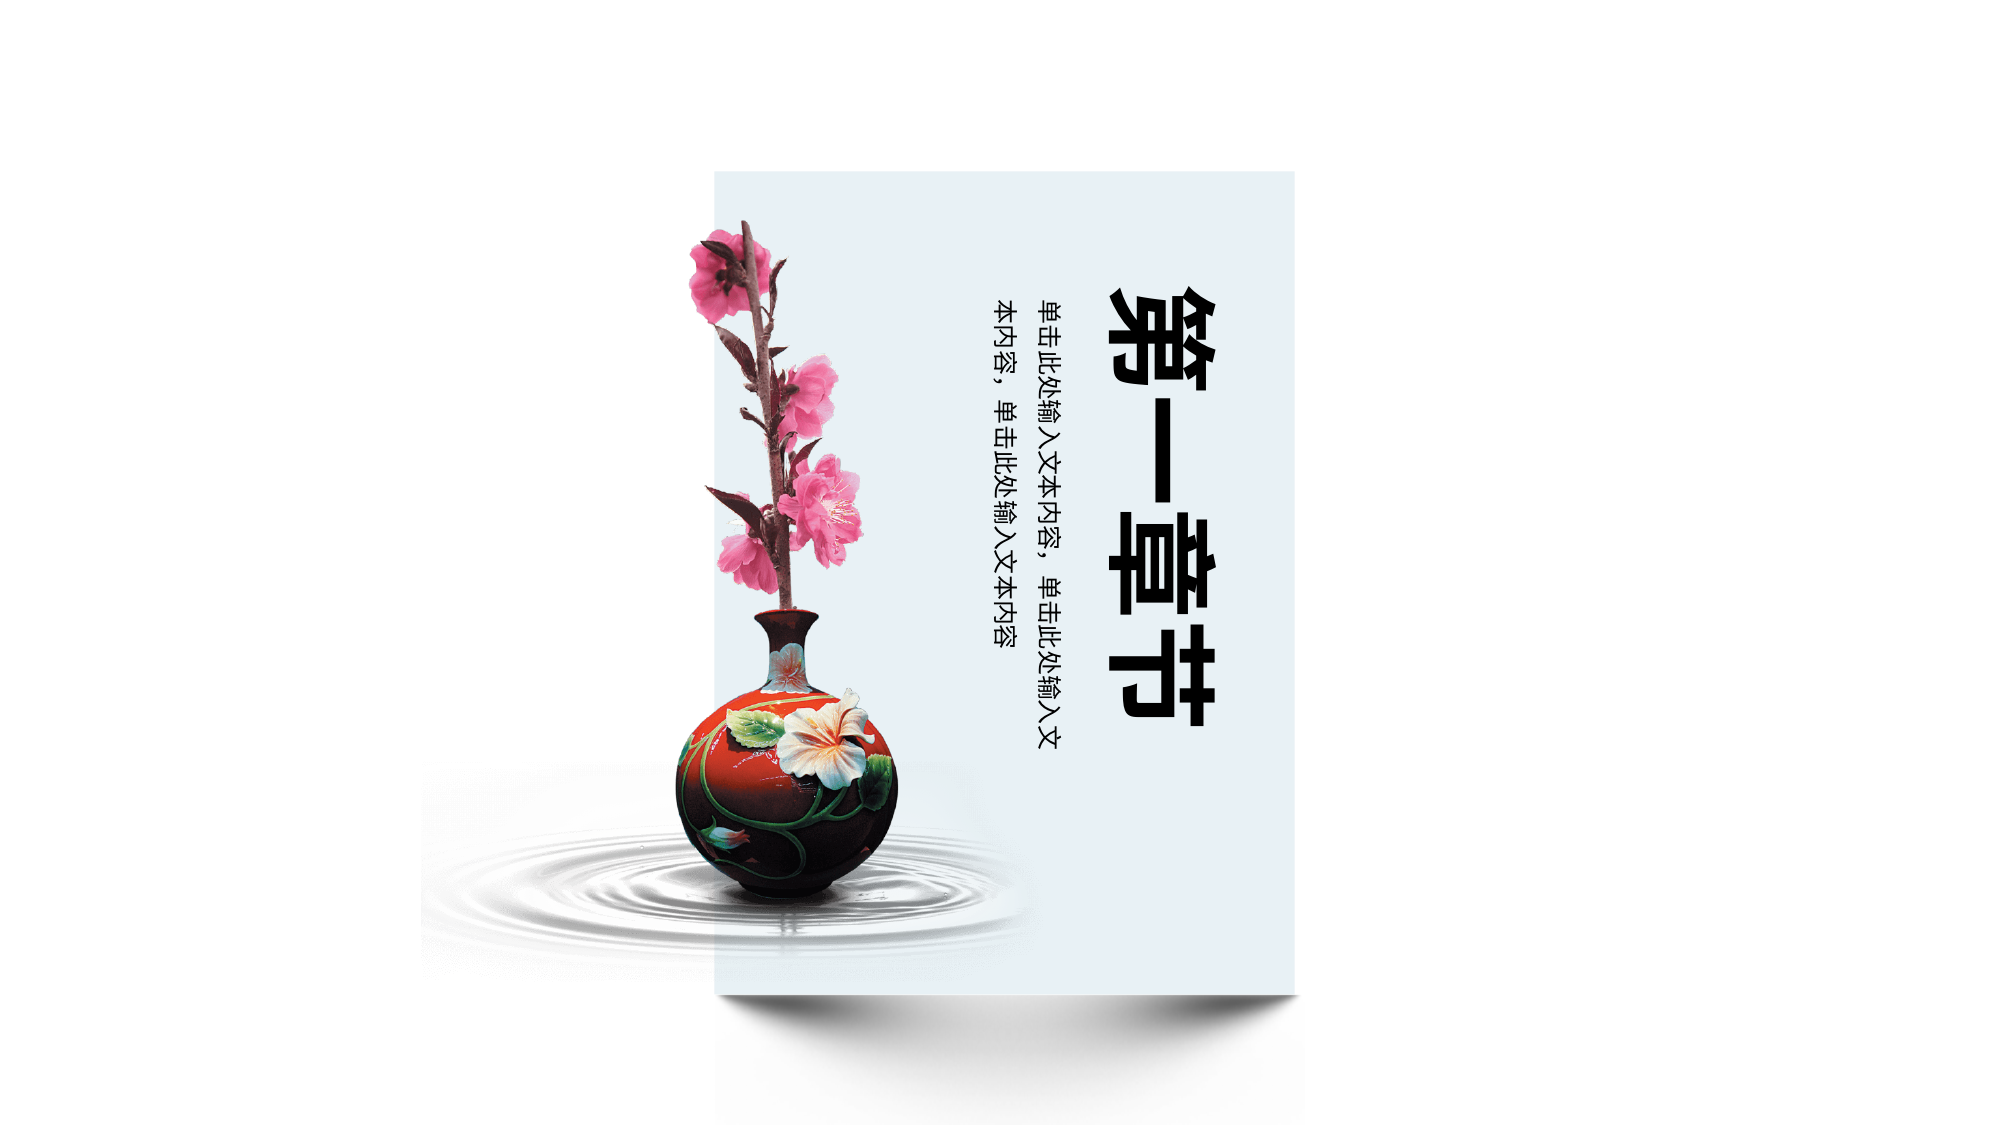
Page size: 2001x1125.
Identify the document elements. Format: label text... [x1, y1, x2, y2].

text_box 第一章节 [1096, 267, 1240, 780]
picture [421, 171, 1304, 1125]
text_box [713, 170, 1296, 994]
